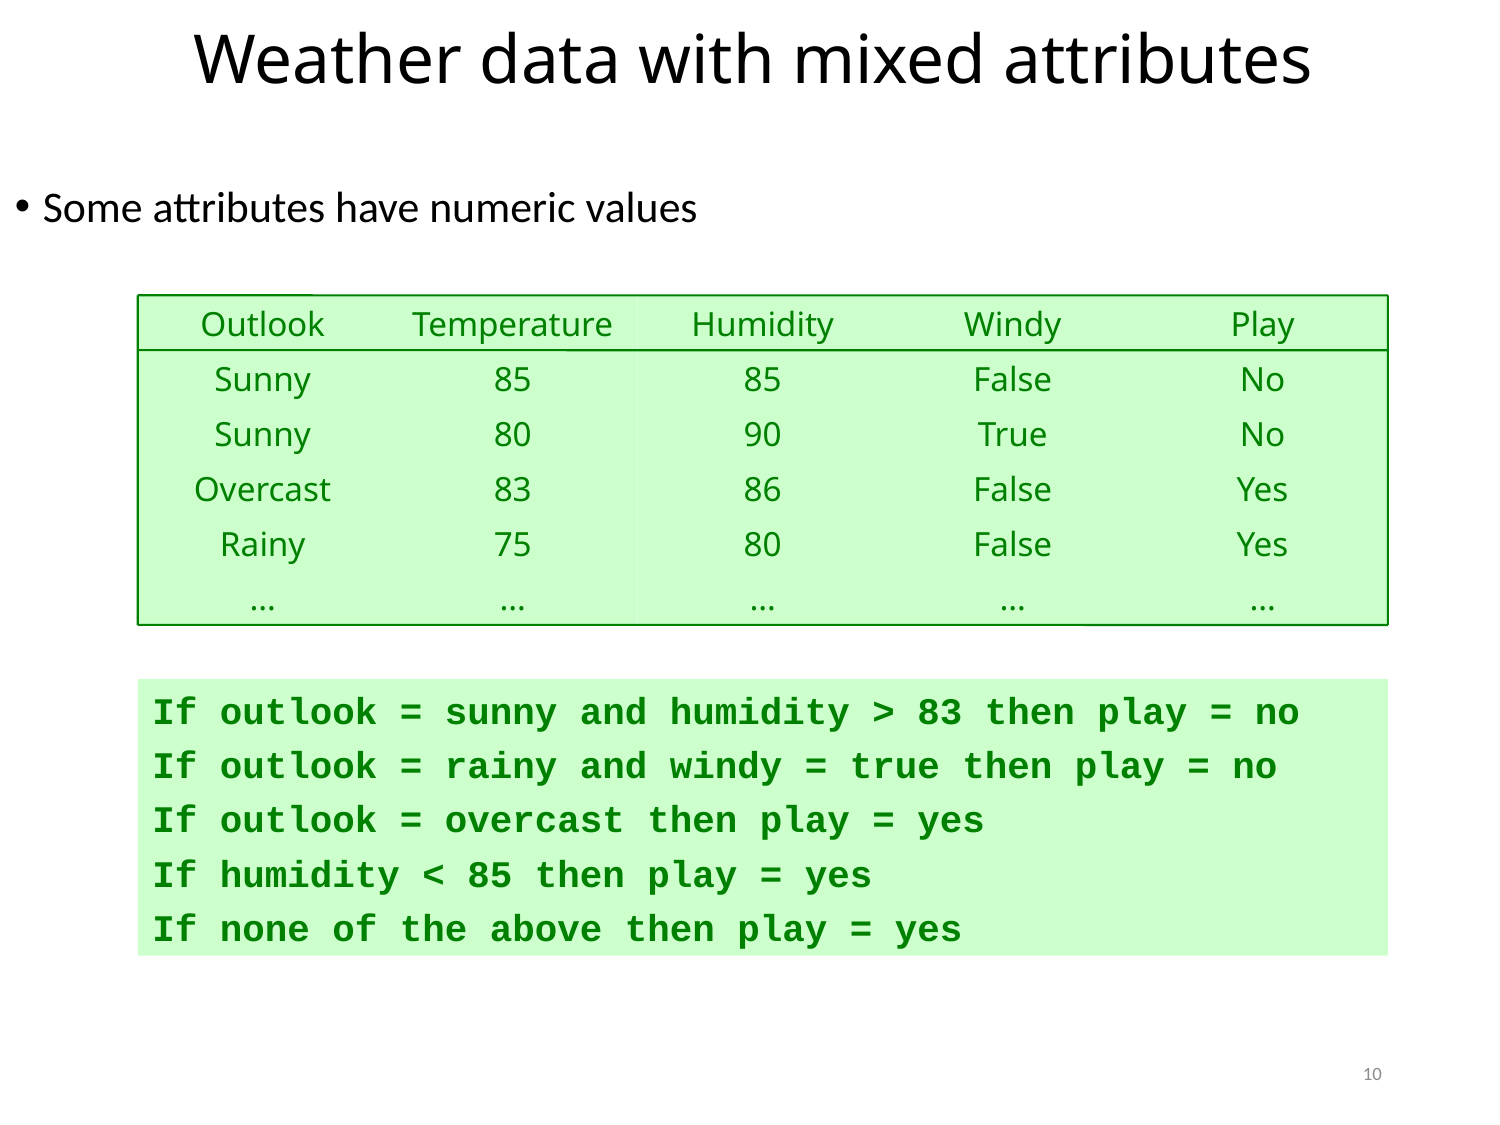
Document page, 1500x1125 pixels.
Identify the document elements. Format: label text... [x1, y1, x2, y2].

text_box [137, 295, 1388, 625]
slide_number 10 [1059, 1042, 1397, 1103]
list Some attributes have numeric values [0, 177, 1350, 830]
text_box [137, 679, 1388, 956]
title Weather data with mixed attributes [178, 17, 1413, 166]
